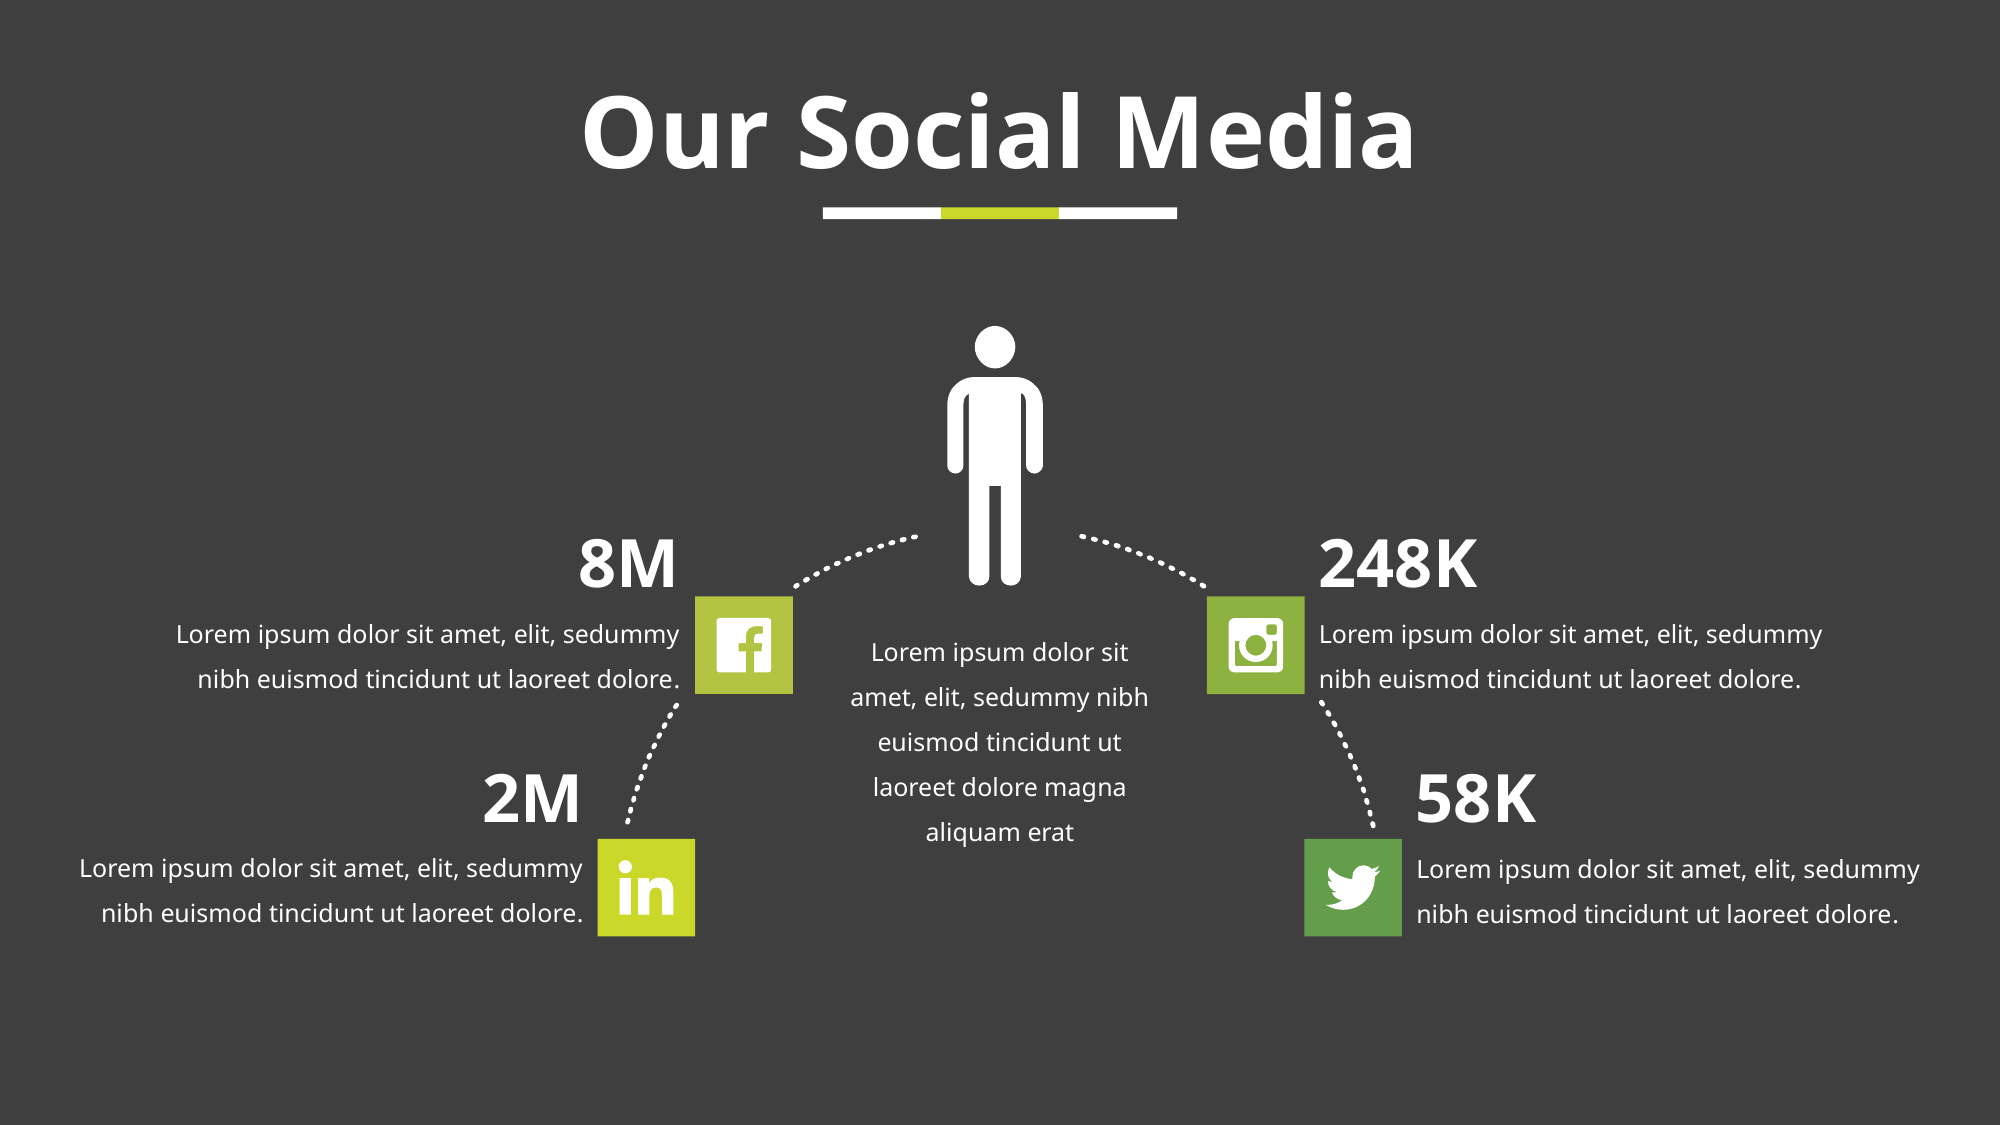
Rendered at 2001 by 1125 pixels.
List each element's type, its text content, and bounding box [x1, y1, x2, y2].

text_box [911, 534, 918, 540]
text_box [1136, 550, 1143, 557]
text_box [1206, 596, 1304, 695]
title Our Social Media [137, 59, 1863, 214]
text_box [1360, 786, 1367, 794]
text_box Lorem ipsum dolor sit amet, elit, sedummy nibh euismod tincidunt ut laoreet dolore magna aliquam erat [819, 614, 1181, 854]
text_box [1146, 555, 1154, 562]
text_box [695, 596, 793, 694]
text_box [1342, 742, 1349, 749]
text_box [1228, 618, 1284, 673]
text_box [634, 784, 640, 792]
text_box [646, 753, 653, 760]
text_box [631, 795, 637, 803]
text_box [1370, 821, 1376, 829]
text_box [1331, 720, 1338, 728]
text_box [651, 742, 657, 750]
text_box Lorem ipsum dolor sit amet, elit, sedummy nibh euismod tincidunt ut laoreet dolore. [57, 830, 599, 935]
text_box 248K [1303, 513, 1621, 608]
text_box [628, 806, 634, 814]
text_box [1367, 809, 1373, 817]
text_box [974, 325, 1016, 369]
text_box [947, 377, 1043, 586]
text_box [673, 702, 680, 710]
text_box [1168, 565, 1176, 571]
text_box [1347, 752, 1354, 760]
text_box [625, 817, 631, 825]
text_box [1189, 576, 1197, 583]
text_box [899, 537, 907, 543]
text_box [597, 838, 696, 937]
text_box [1352, 764, 1358, 771]
text_box [834, 560, 841, 567]
text_box [1337, 731, 1343, 738]
text_box [877, 543, 884, 549]
text_box [656, 732, 662, 740]
text_box [1157, 560, 1165, 566]
text_box [638, 774, 644, 782]
text_box 2M [339, 748, 599, 830]
text_box [1125, 546, 1132, 553]
text_box [642, 763, 648, 771]
text_box [1304, 838, 1401, 937]
text_box [813, 571, 820, 577]
text_box [888, 540, 896, 546]
text_box [1325, 865, 1381, 910]
text_box [844, 556, 852, 562]
text_box [803, 576, 810, 583]
text_box [1079, 534, 1087, 540]
text_box Lorem ipsum dolor sit amet, elit, sedummy nibh euismod tincidunt ut laoreet dolore. [154, 596, 695, 701]
text_box 58K [1401, 748, 1718, 831]
text_box [866, 547, 873, 553]
text_box [1325, 710, 1332, 717]
text_box 8M [434, 513, 695, 596]
text_box [716, 617, 772, 673]
text_box [1364, 798, 1370, 805]
text_box [1179, 570, 1186, 577]
text_box [1113, 543, 1121, 549]
text_box Lorem ipsum dolor sit amet, elit, sedummy nibh euismod tincidunt ut laoreet dolore. [1401, 831, 1943, 937]
text_box [1199, 582, 1207, 589]
text_box [1356, 775, 1362, 783]
text_box [793, 582, 800, 589]
text_box [855, 551, 862, 558]
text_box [618, 860, 674, 915]
text_box Lorem ipsum dolor sit amet, elit, sedummy nibh euismod tincidunt ut laoreet dolore. [1304, 596, 1846, 701]
text_box [823, 565, 831, 572]
text_box [667, 712, 674, 719]
text_box [1091, 536, 1098, 542]
text_box [1102, 539, 1110, 545]
text_box [661, 722, 668, 729]
